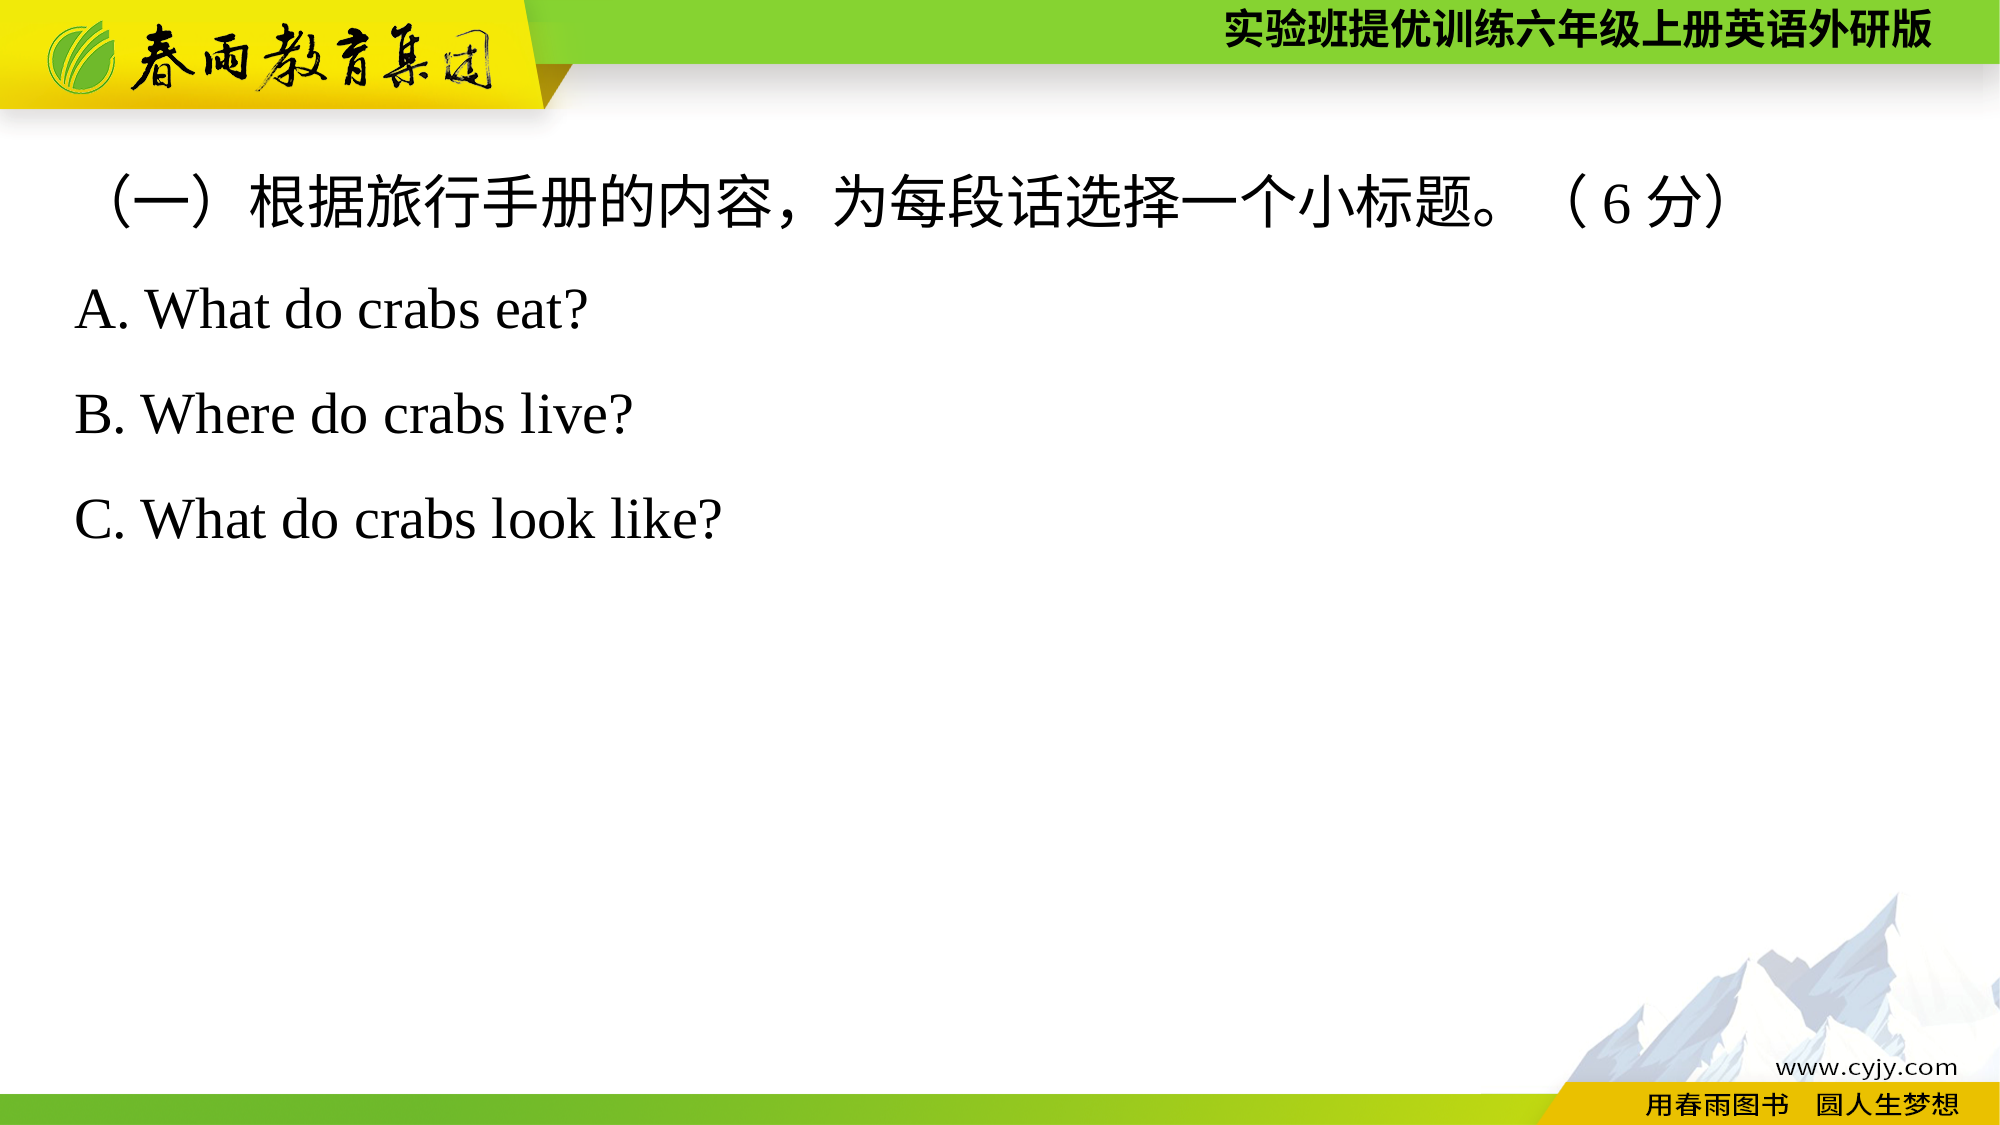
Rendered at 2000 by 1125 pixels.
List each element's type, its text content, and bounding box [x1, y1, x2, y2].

picture [0, 0, 2000, 1125]
list （一）根据旅行手册的内容，为每段话选择一个小标题。（6分） A. What do crabs eat? B. Where do crabs live? C. What do crabs look like? [59, 122, 1944, 549]
